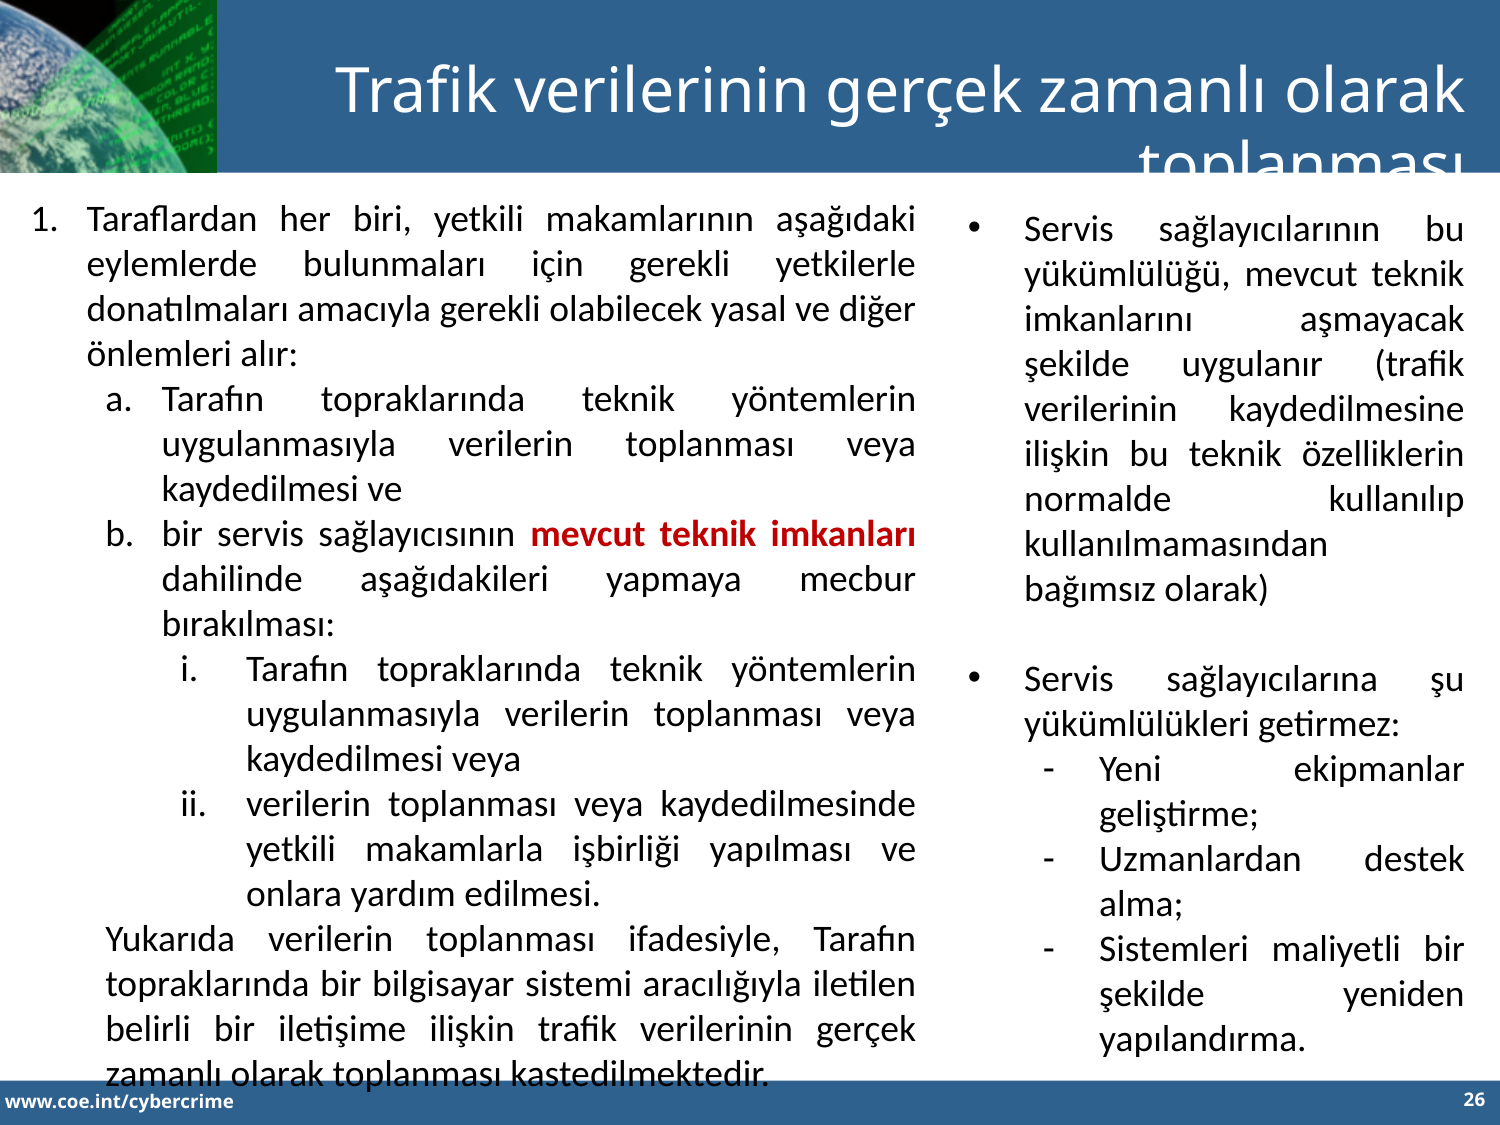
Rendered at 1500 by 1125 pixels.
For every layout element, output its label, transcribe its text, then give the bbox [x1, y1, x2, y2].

text_box Servis sağlayıcılarının bu yükümlülüğü, mevcut teknik imkanlarını aşmayacak şekilde uygulanır (trafik verilerinin kaydedilmesine ilişkin bu teknik özelliklerin normalde kullanılıp kullanılmamasından bağımsız olarak) Servis sağlayıcılarına şu yükümlülükleri getirmez: Yeni ekipmanlar geliştirme; Uzmanlardan destek alma; Sistemleri maliyetli bir şekilde yeniden yapılandırma. [953, 196, 1480, 1066]
text_box Taraflardan her biri, yetkili makamlarının aşağıdaki eylemlerde bulunmaları için gerekli yetkilerle donatılmaları amacıyla gerekli olabilecek yasal ve diğer önlemleri alır: Tarafın topraklarında teknik yöntemlerin uygulanmasıyla verilerin toplanması veya kaydedilmesi ve bir servis sağlayıcısının mevcut teknik imkanları dahilinde aşağıdakileri yapmaya mecbur bırakılması: Tarafın topraklarında teknik yöntemlerin uygulanmasıyla verilerin toplanması veya kaydedilmesi veya verilerin toplanması veya kaydedilmesinde yetkili makamlarla işbirliği yapılması ve onlara yardım edilmesi. Yukarıda verilerin toplanması ifadesiyle, Tarafın topraklarında bir bilgisayar sistemi aracılığıyla iletilen belirli bir iletişime ilişkin trafik verilerinin gerçek zamanlı olarak toplanması kastedilmektedir. [15, 186, 932, 1102]
text_box Trafik verilerinin gerçek zamanlı olarak toplanması [230, 42, 1483, 208]
picture [0, 0, 217, 173]
